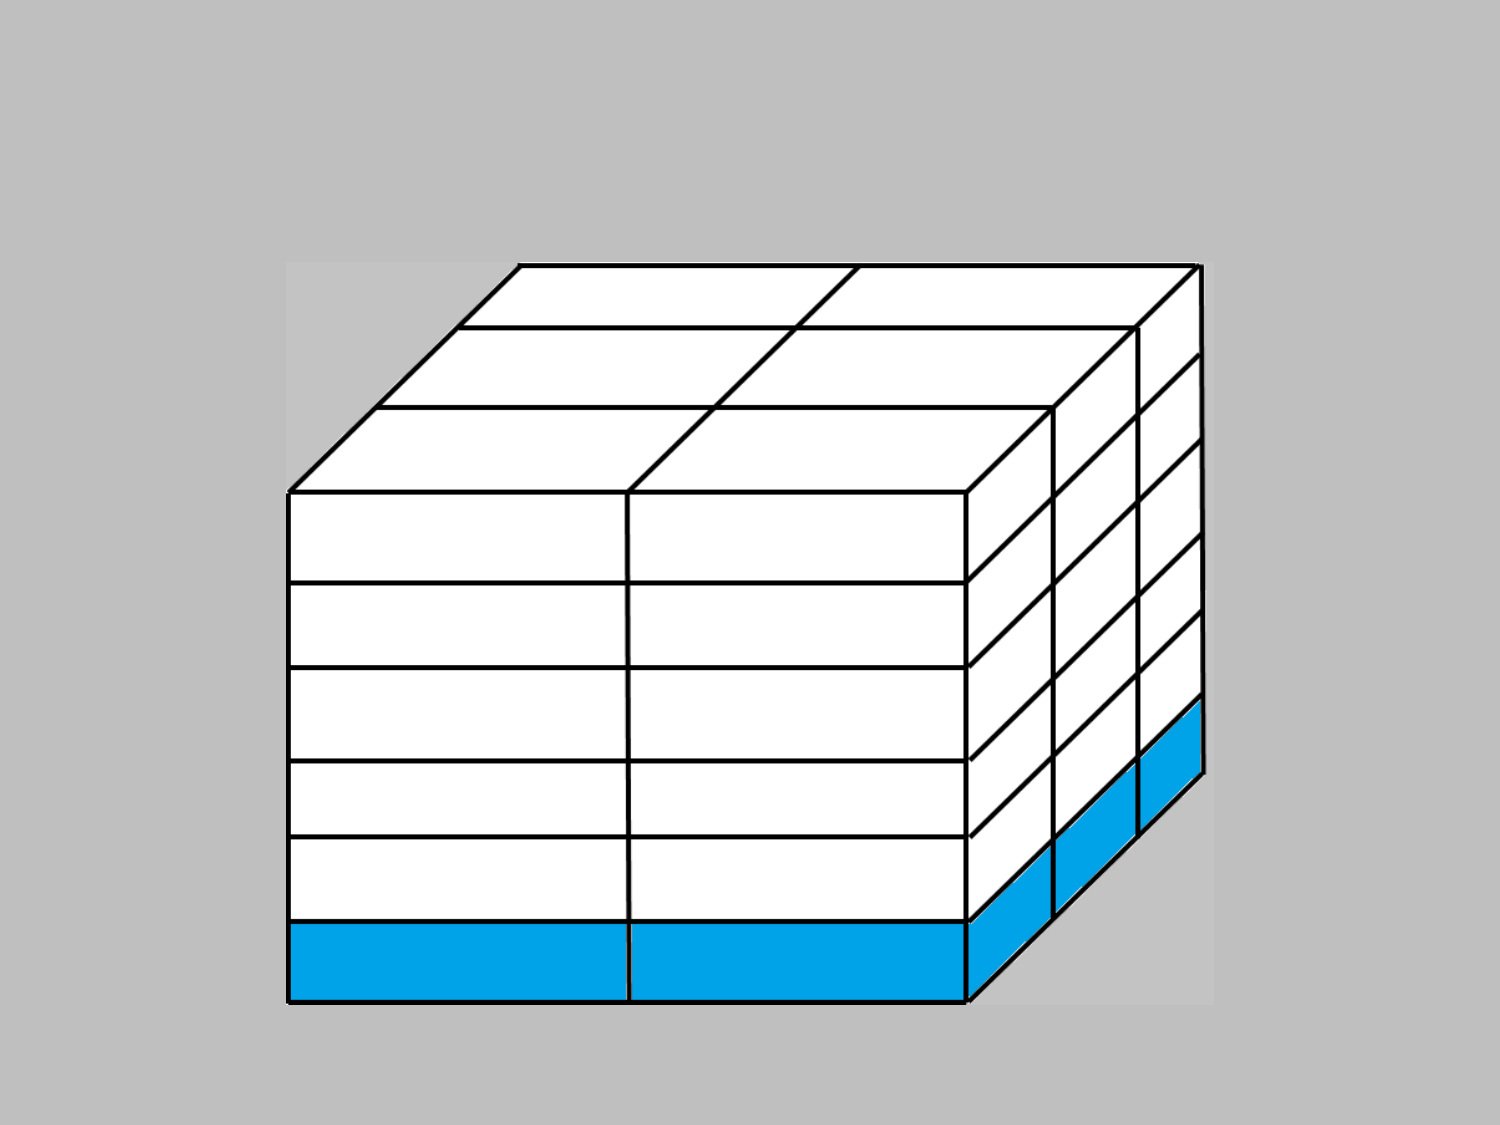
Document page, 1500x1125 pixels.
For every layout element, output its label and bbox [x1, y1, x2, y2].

list [286, 262, 1214, 1006]
